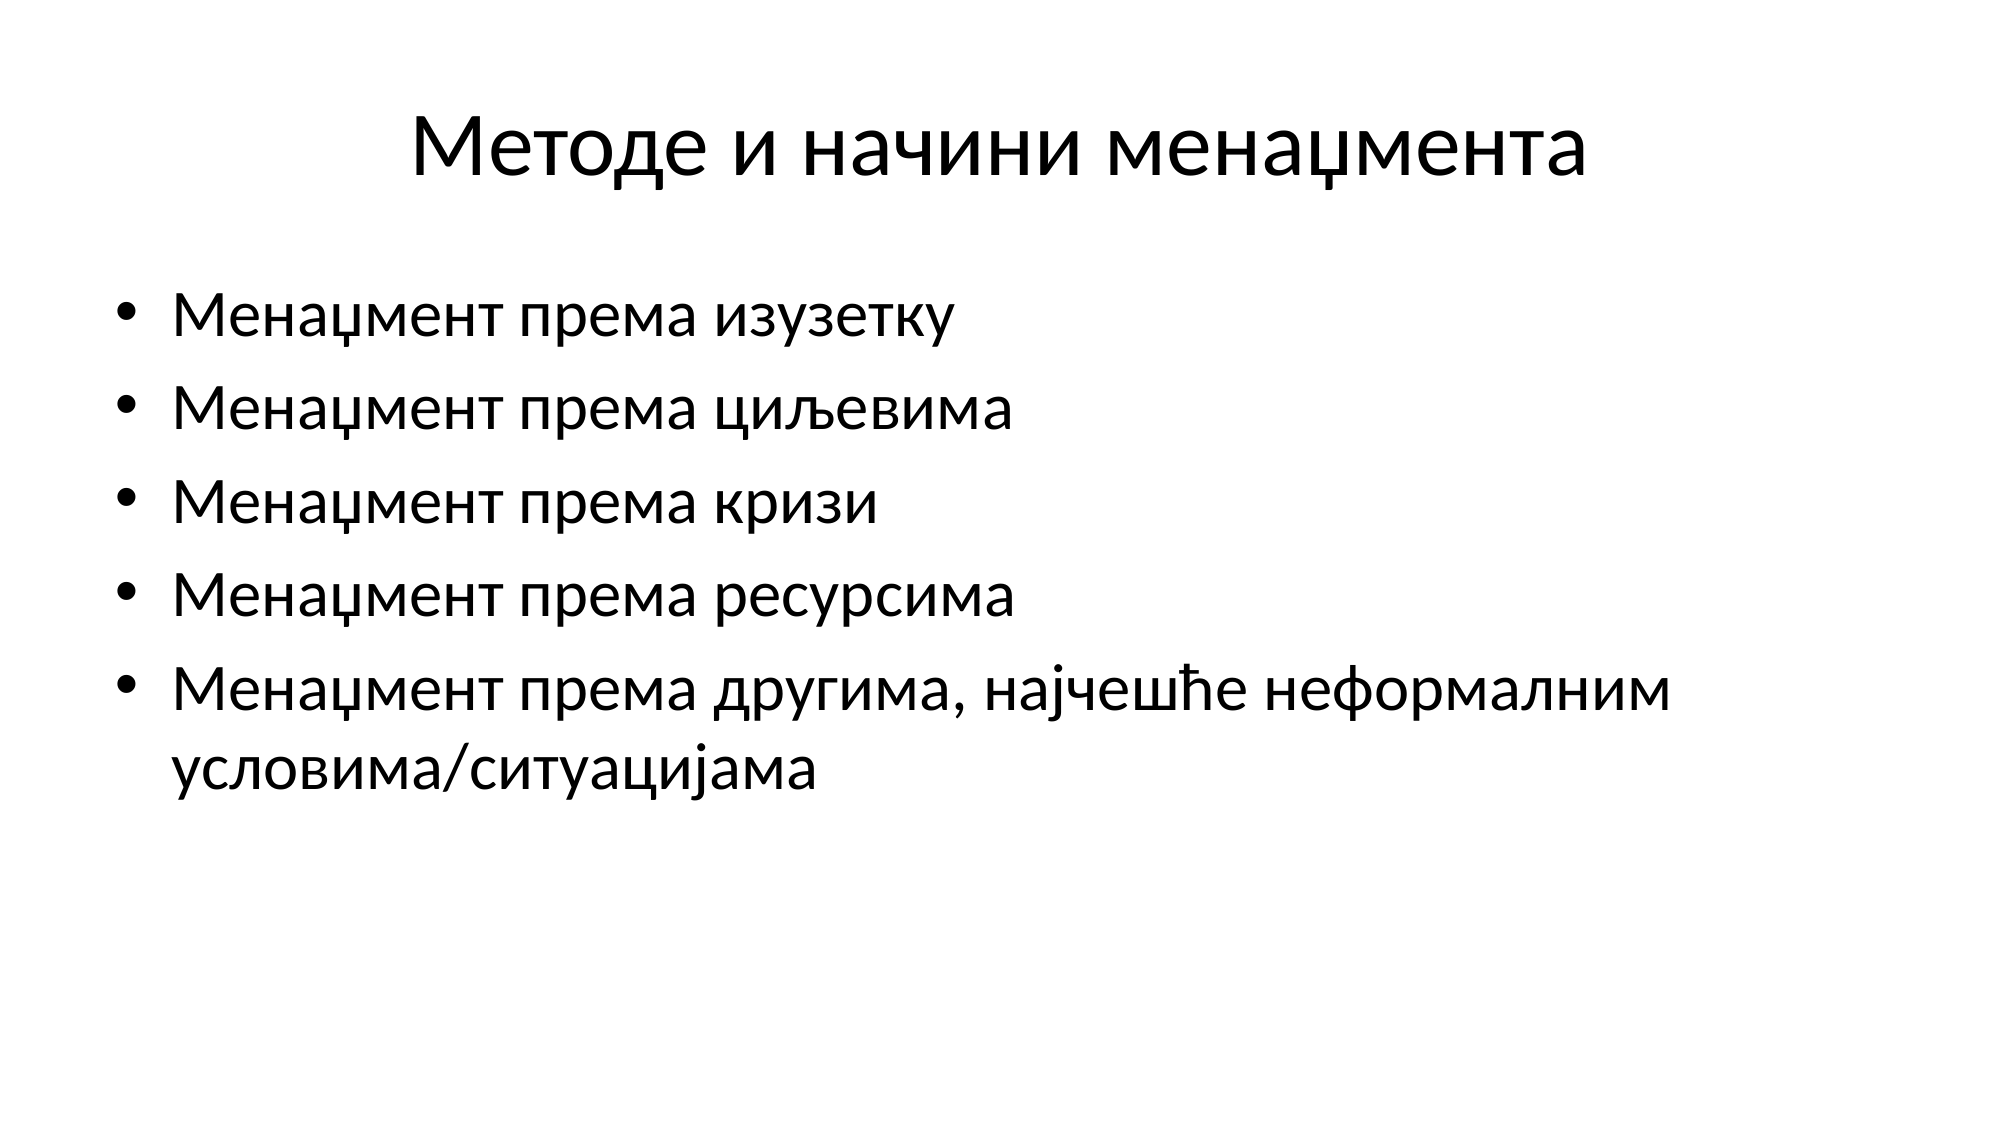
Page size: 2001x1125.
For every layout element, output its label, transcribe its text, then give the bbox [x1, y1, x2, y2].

list Менаџмент према изузетку Менаџмент према циљевима Менаџмент према кризи Менаџмент према ресурсима Менаџмент према другима, најчешће неформалним условима/ситуацијама [99, 262, 1900, 1005]
title Методе и начини менаџмента [99, 45, 1900, 233]
